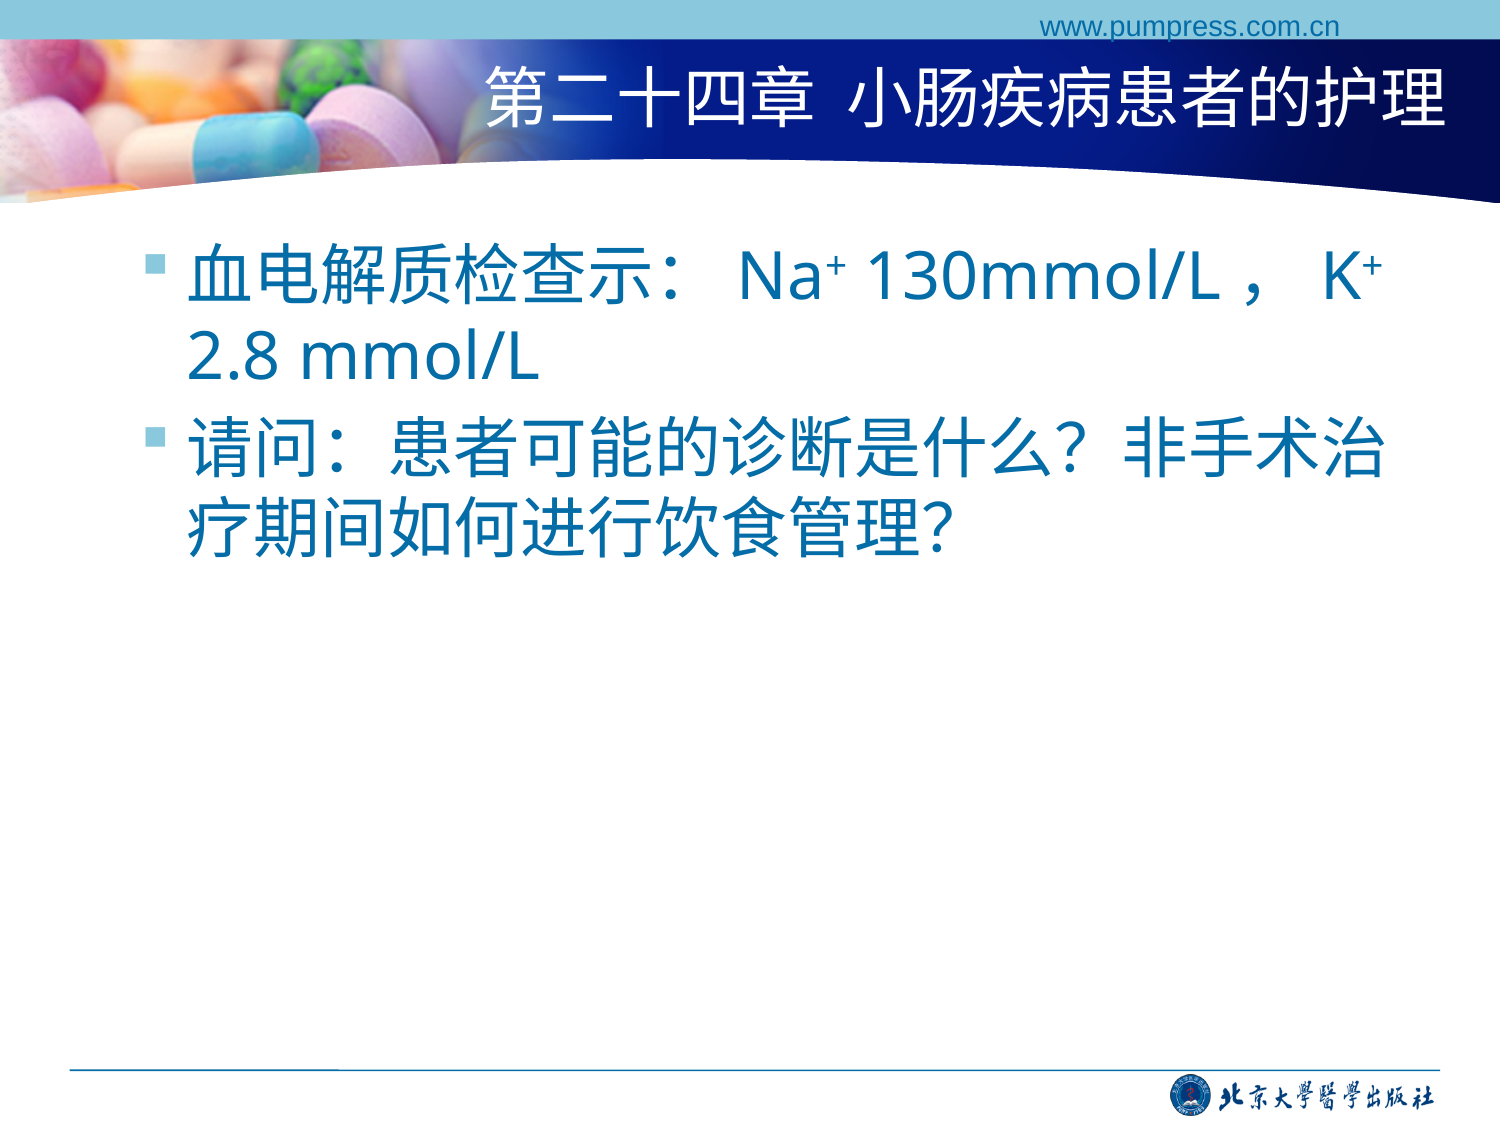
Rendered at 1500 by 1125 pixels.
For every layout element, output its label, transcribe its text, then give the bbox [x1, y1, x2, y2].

title 第二十四章 小肠疾病患者的护理 [137, 49, 1463, 143]
picture [1170, 1074, 1436, 1118]
list 血电解质检查示：Na+ 130mmol/L，K+ 2.8 mmol/L 请问：患者可能的诊断是什么？非手术治疗期间如何进行饮食管理？ [49, 224, 1463, 1026]
picture [0, 40, 1500, 203]
slide_number www.pumpress.com.cn [1025, 0, 1463, 38]
